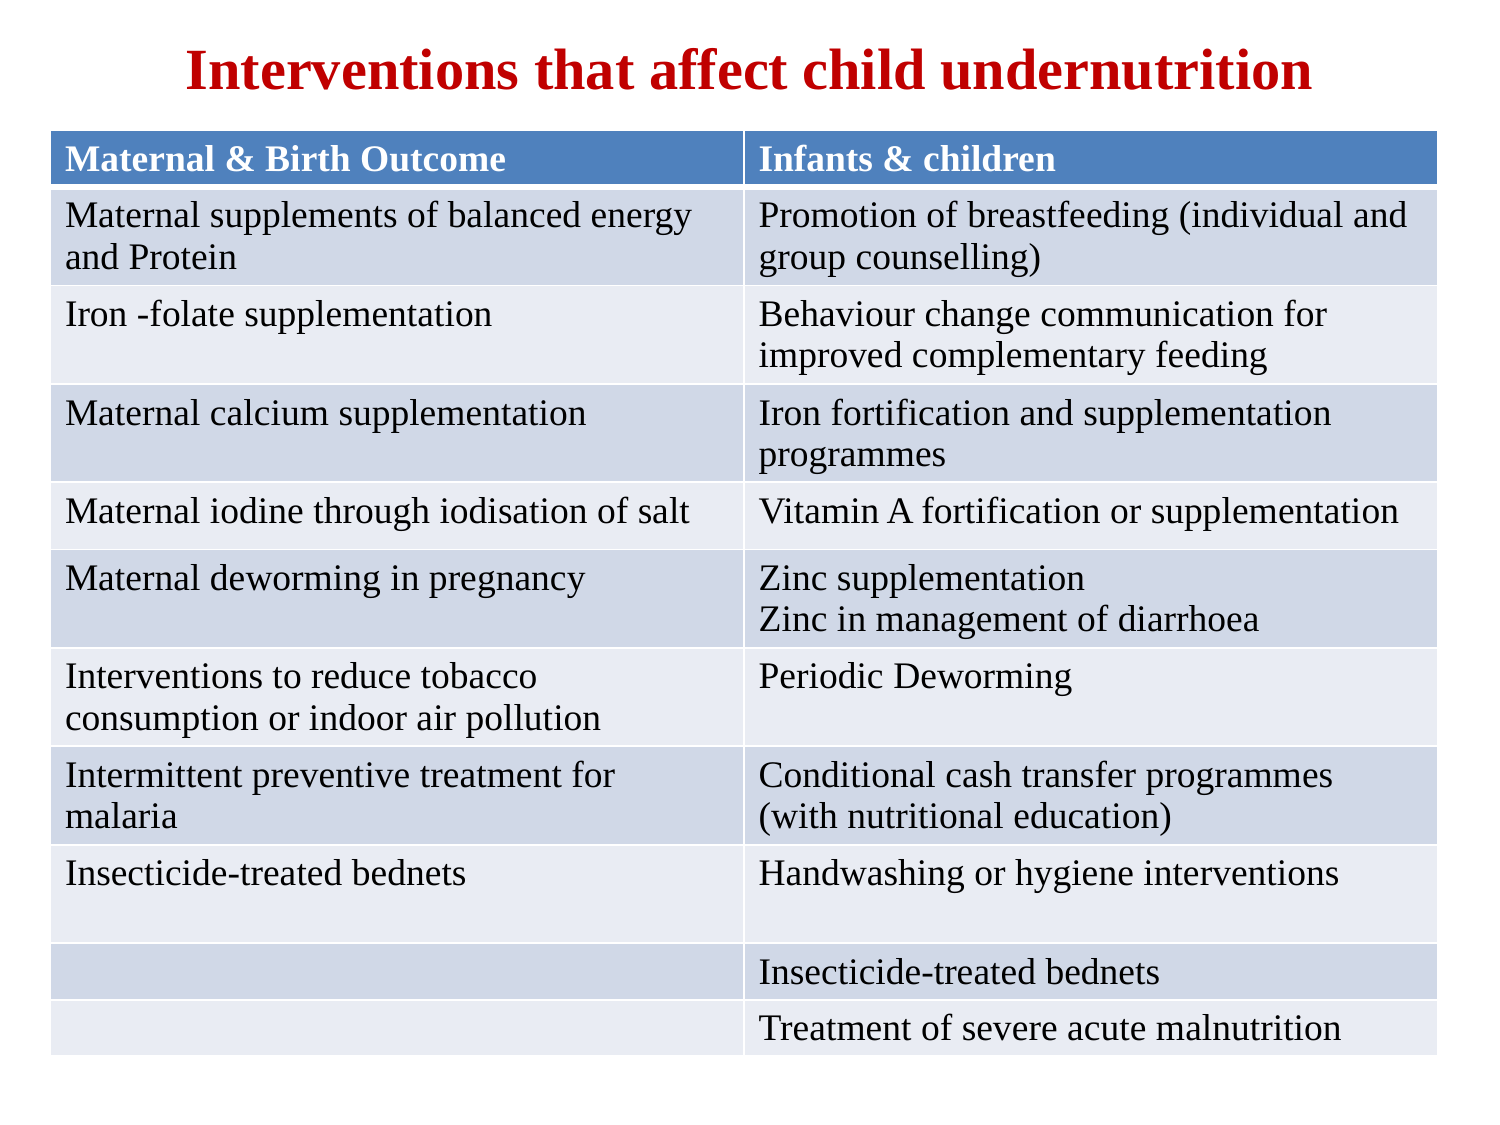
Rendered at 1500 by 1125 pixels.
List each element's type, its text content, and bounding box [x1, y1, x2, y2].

table_cell [51, 944, 743, 999]
table_cell Maternal iodine through iodisation of salt [51, 483, 743, 549]
table_cell Vitamin A fortification or supplementation [745, 483, 1437, 549]
table_header Infants & children [745, 131, 1437, 184]
table_cell Zinc supplementation Zinc in management of diarrhoea [745, 550, 1437, 647]
table_cell Promotion of breastfeeding (individual and group counselling) [745, 190, 1437, 285]
table_cell Periodic Deworming [745, 649, 1437, 745]
table_cell Insecticide-treated bednets [51, 846, 743, 942]
table_cell [51, 1001, 743, 1055]
table_cell Maternal supplements of balanced energy and Protein [51, 190, 743, 285]
table_header Maternal & Birth Outcome [51, 131, 743, 184]
table_cell Intermittent preventive treatment for malaria [51, 747, 743, 844]
table_cell Insecticide-treated bednets [745, 944, 1437, 999]
table_cell Handwashing or hygiene interventions [745, 846, 1437, 942]
table_cell Behaviour change communication for improved complementary feeding [745, 286, 1437, 383]
table_cell Conditional cash transfer programmes (with nutritional education) [745, 747, 1437, 844]
table_cell Treatment of severe acute malnutrition [745, 1001, 1437, 1055]
title Interventions that affect child undernutrition [75, 7, 1425, 125]
table_cell Maternal calcium supplementation [51, 385, 743, 481]
table_cell Maternal deworming in pregnancy [51, 550, 743, 647]
table_cell Iron -folate supplementation [51, 286, 743, 383]
table_cell Interventions to reduce tobacco consumption or indoor air pollution [51, 649, 743, 745]
table_cell Iron fortification and supplementation programmes [745, 385, 1437, 481]
